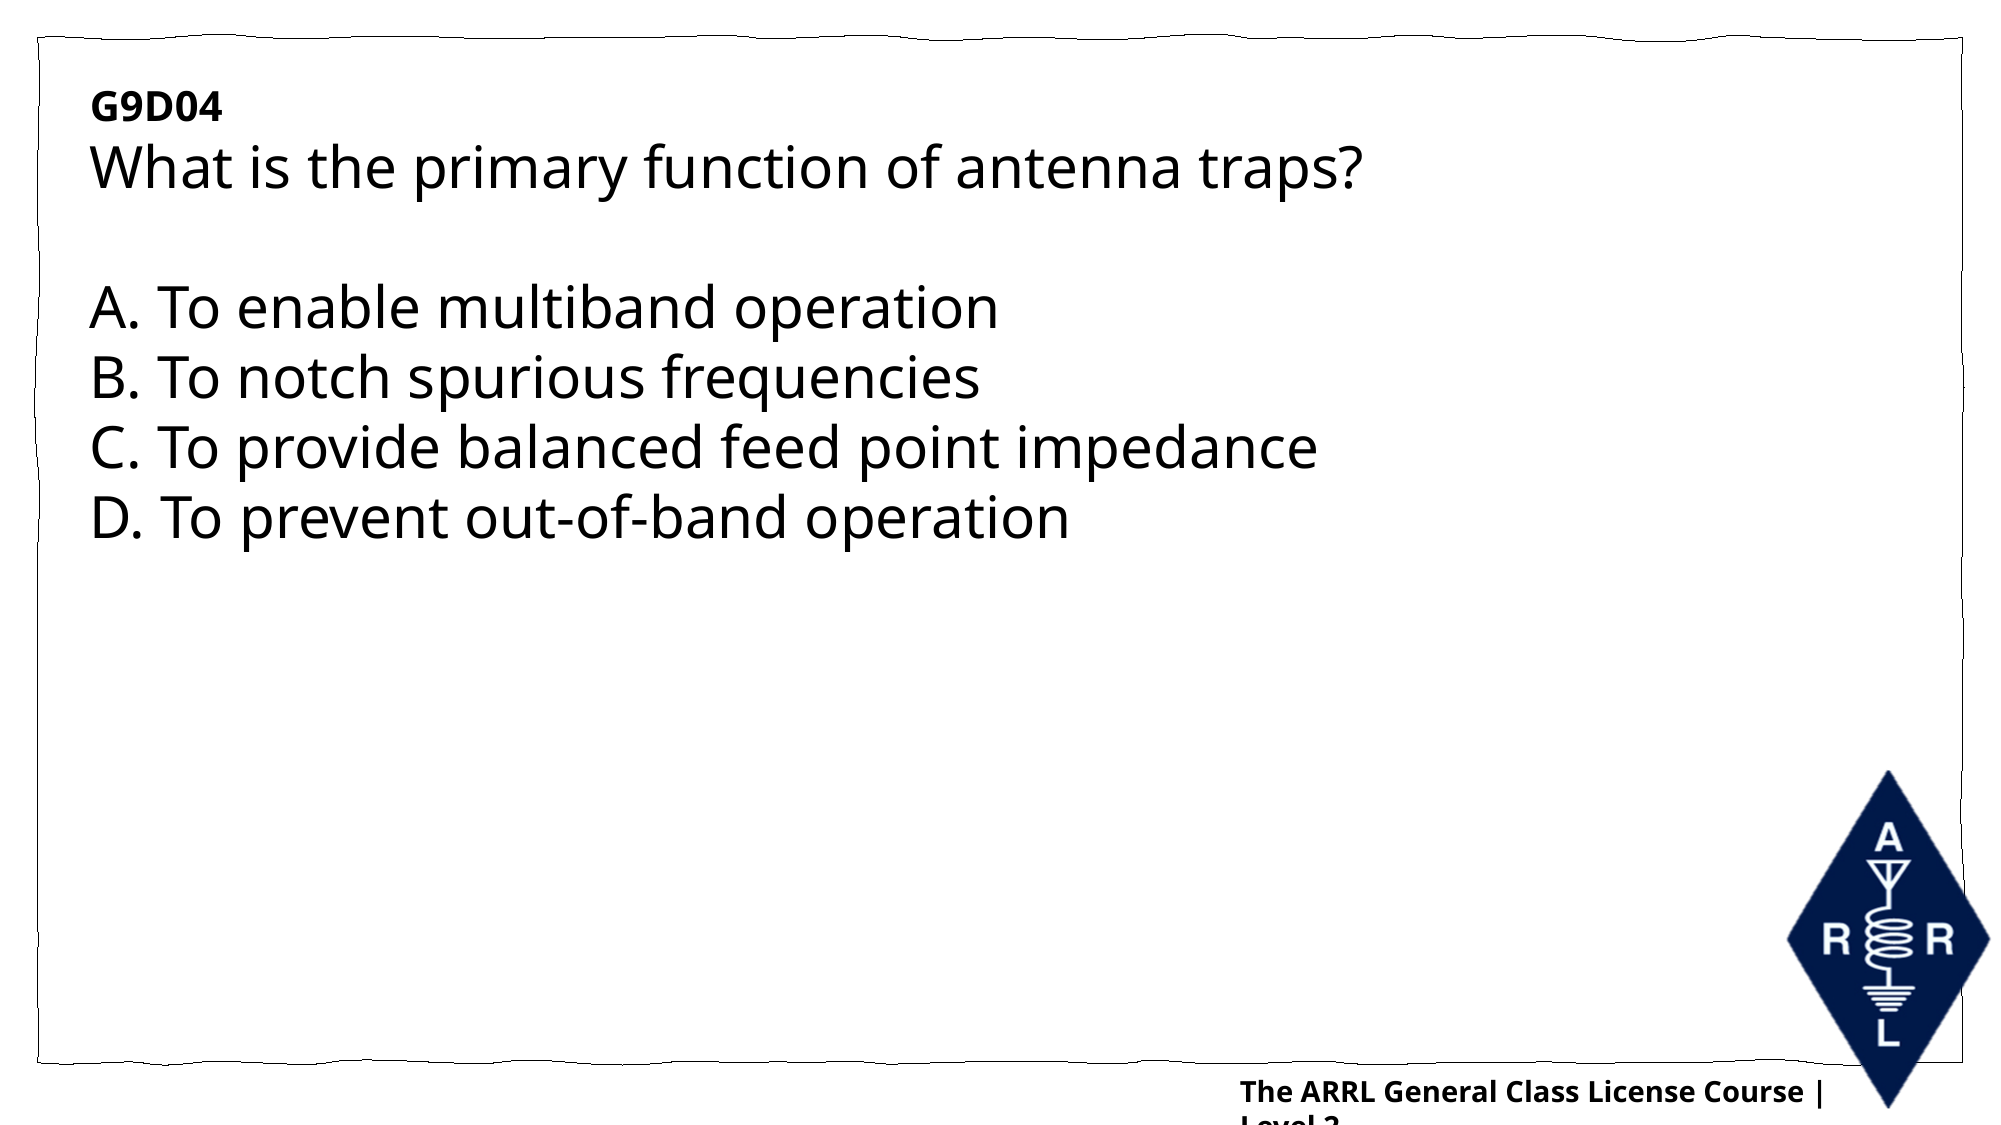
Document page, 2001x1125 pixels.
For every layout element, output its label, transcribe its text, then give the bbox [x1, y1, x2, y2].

text_box G9D04 What is the primary function of antenna traps? A. To enable multiband operation B. To notch spurious frequencies C. To provide balanced feed point impedance D. To prevent out-of-band operation [75, 72, 1850, 558]
picture [1773, 752, 1999, 1125]
